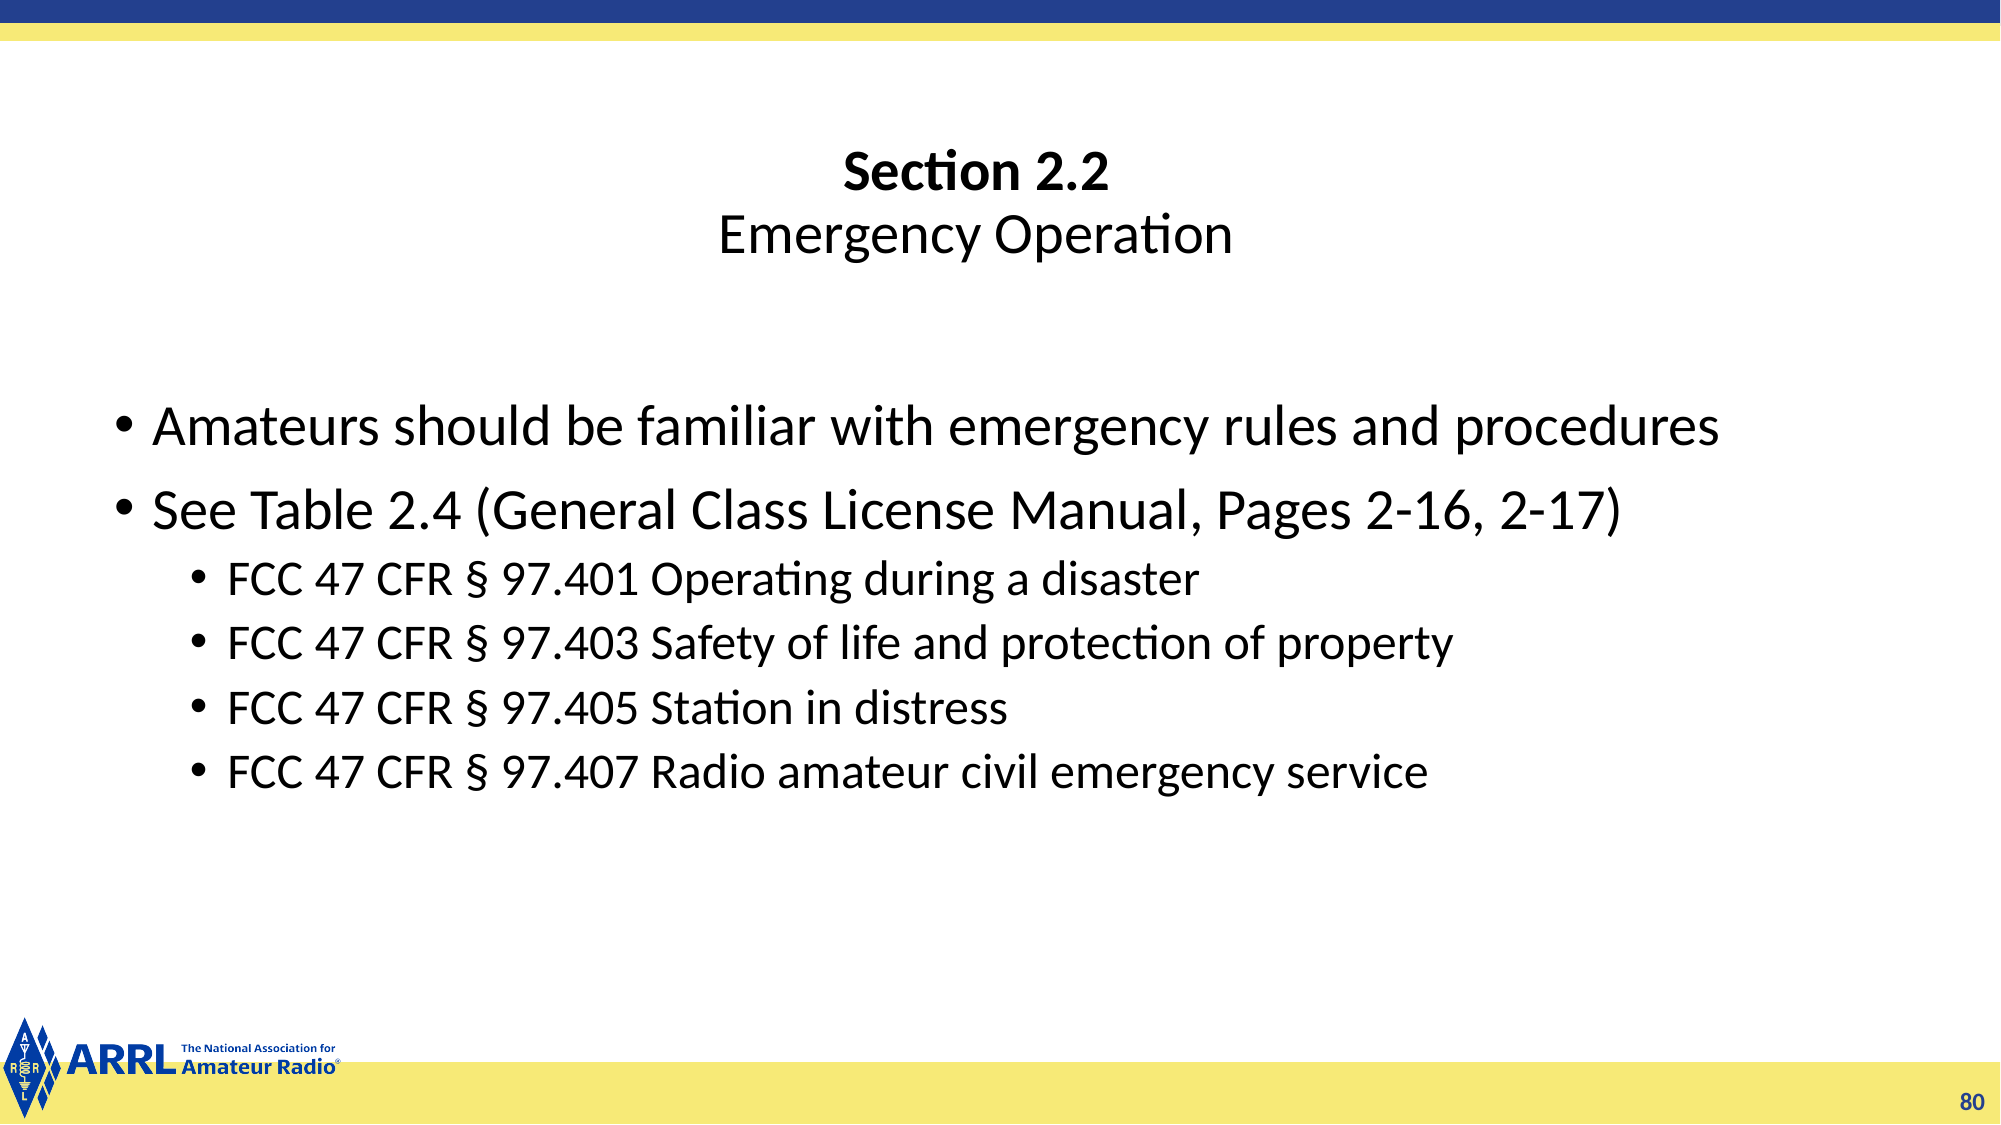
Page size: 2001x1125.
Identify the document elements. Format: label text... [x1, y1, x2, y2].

picture [1, 1015, 342, 1121]
title Section 2.2 Emergency Operation [77, 132, 1878, 276]
list Amateurs should be familiar with emergency rules and procedures See Table 2.4 (General Class License Manual, Pages 2-16, 2-17) FCC 47 CFR § 97.401 Operating during a disaster FCC 47 CFR § 97.403 Safety of life and protection of property FCC 47 CFR § 97.405 Station in distress FCC 47 CFR § 97.407 Radio amateur civil emergency service [99, 387, 1900, 1075]
